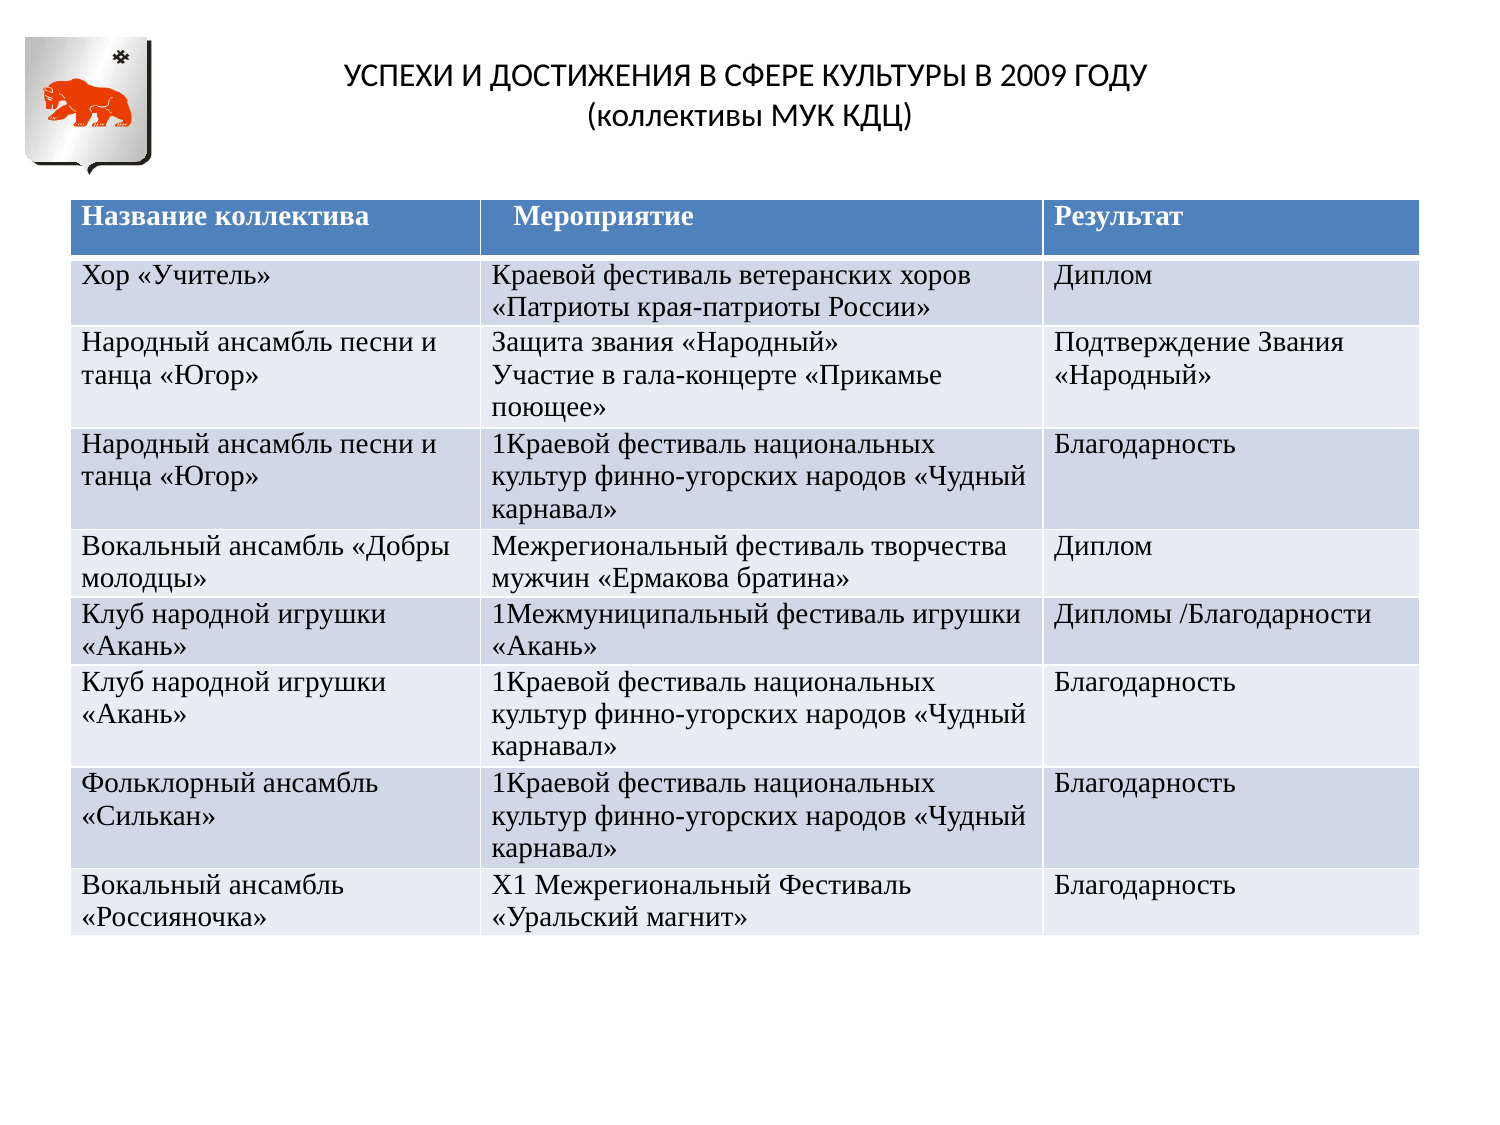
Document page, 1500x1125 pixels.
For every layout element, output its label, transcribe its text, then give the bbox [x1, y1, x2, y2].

table_cell Клуб народной игрушки «Акань» [71, 666, 480, 766]
table_cell Краевой фестиваль ветеранских хоров «Патриоты края-патриоты России» [481, 261, 1042, 325]
table_cell Защита звания «Народный» Участие в гала-концерте «Прикамье поющее» [481, 327, 1042, 427]
table_cell Фольклорный ансамбль «Силькан» [71, 768, 480, 868]
table_cell Диплом [1044, 261, 1419, 325]
table_cell 1Межмуниципальный фестиваль игрушки «Акань» [481, 598, 1042, 664]
table_cell Народный ансамбль песни и танца «Югор» [71, 429, 480, 529]
table_header Название коллектива [71, 200, 480, 255]
table_cell Х1 Межрегиональный Фестиваль «Уральский магнит» [481, 869, 1042, 935]
table_header Результат [1044, 200, 1419, 255]
table_cell Хор «Учитель» [71, 261, 480, 325]
table_cell Народный ансамбль песни и танца «Югор» [71, 327, 480, 427]
table_header Мероприятие [481, 200, 1042, 255]
table_cell Благодарность [1044, 666, 1419, 766]
table_cell Благодарность [1044, 768, 1419, 868]
table_cell 1Краевой фестиваль национальных культур финно-угорских народов «Чудный карнавал» [481, 429, 1042, 529]
table_cell 1Краевой фестиваль национальных культур финно-угорских народов «Чудный карнавал» [481, 768, 1042, 868]
picture [23, 34, 153, 176]
table_cell Благодарность [1044, 869, 1419, 935]
table_cell Межрегиональный фестиваль творчества мужчин «Ермакова братина» [481, 530, 1042, 596]
table_cell Дипломы /Благодарности [1044, 598, 1419, 664]
table_cell 1Краевой фестиваль национальных культур финно-угорских народов «Чудный карнавал» [481, 666, 1042, 766]
table_cell Диплом [1044, 530, 1419, 596]
table_cell Вокальный ансамбль «Россияночка» [71, 869, 480, 935]
title УСПЕХИ И ДОСТИЖЕНИЯ В СФЕРЕ КУЛЬТУРЫ В 2009 ГОДУ (коллективы МУК КДЦ) [157, 45, 1425, 141]
table_cell Подтверждение Звания «Народный» [1044, 327, 1419, 427]
table_cell Благодарность [1044, 429, 1419, 529]
table_cell Клуб народной игрушки «Акань» [71, 598, 480, 664]
table_cell Вокальный ансамбль «Добры молодцы» [71, 530, 480, 596]
